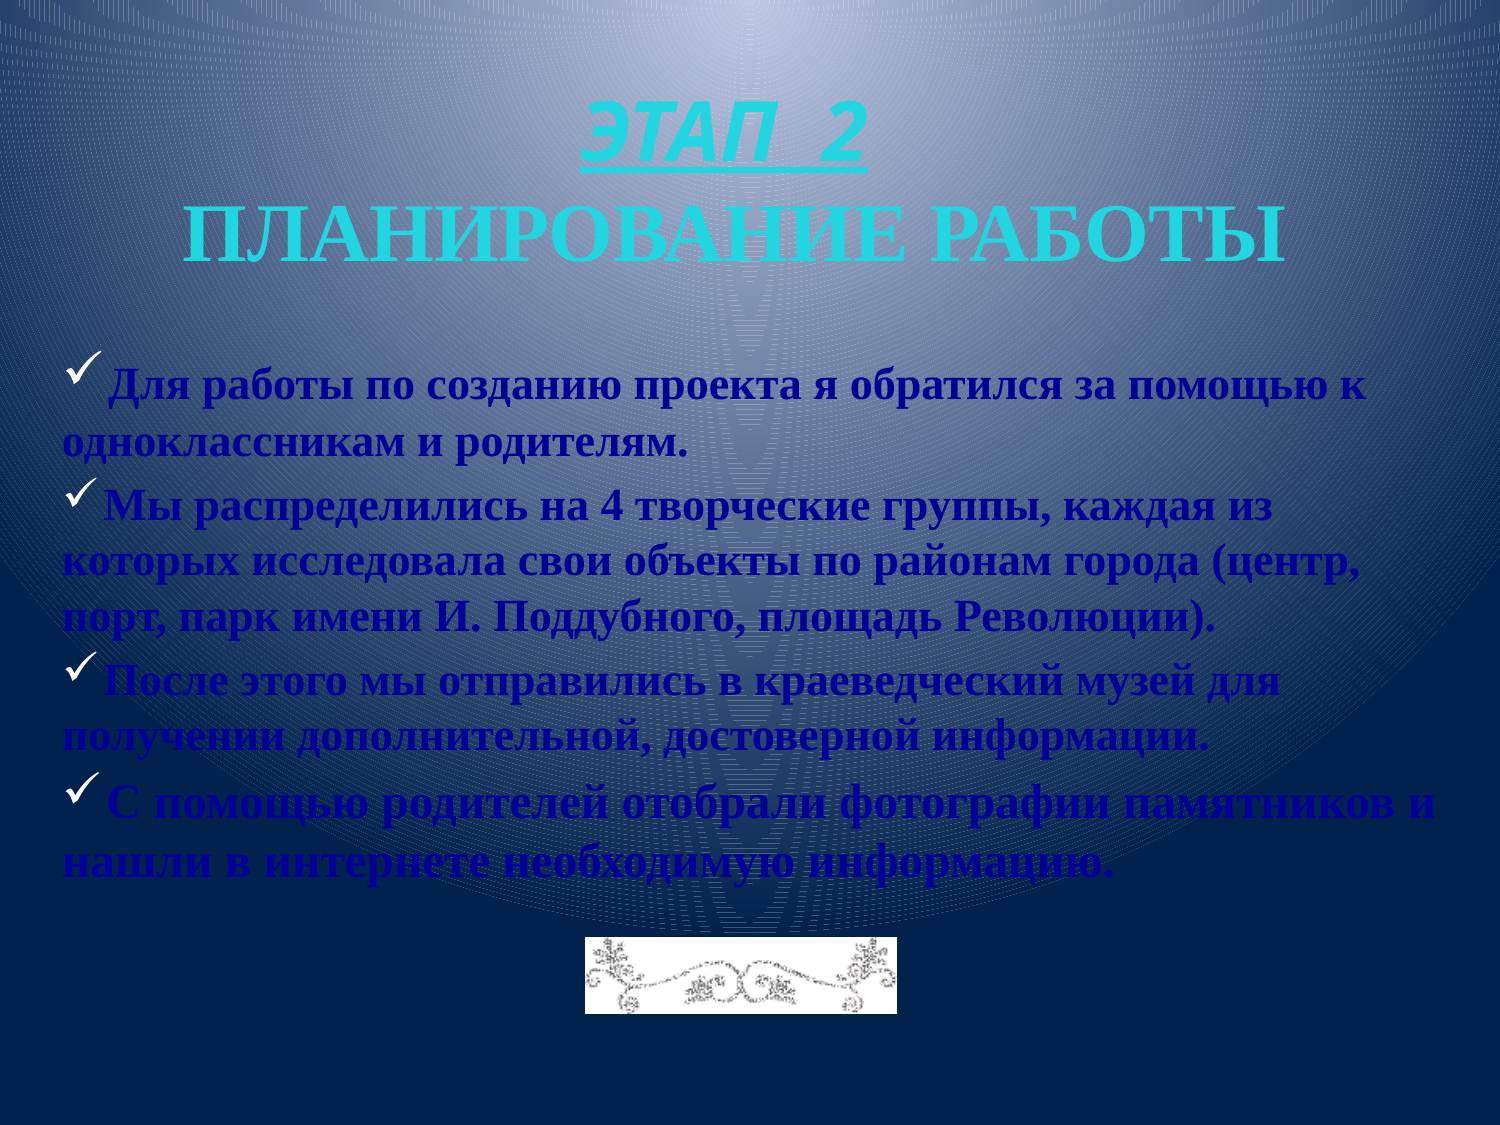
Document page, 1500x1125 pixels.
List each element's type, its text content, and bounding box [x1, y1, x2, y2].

text_box Этап 2 Планирование работы [146, 70, 1302, 286]
subtitle Для работы по созданию проекта я обратился за помощью к одноклассникам и родителям. Мы распределились на 4 творческие группы, каждая из которых исследовала свои объекты по районам города (центр, порт, парк имени И. Поддубного, площадь Революции). После этого мы отправились в краеведческий музей для получении дополнительной, достоверной информации. С помощью родителей отобрали фотографии памятников и нашли в интернете необходимую информацию. [46, 339, 1465, 1043]
picture [585, 937, 898, 1015]
